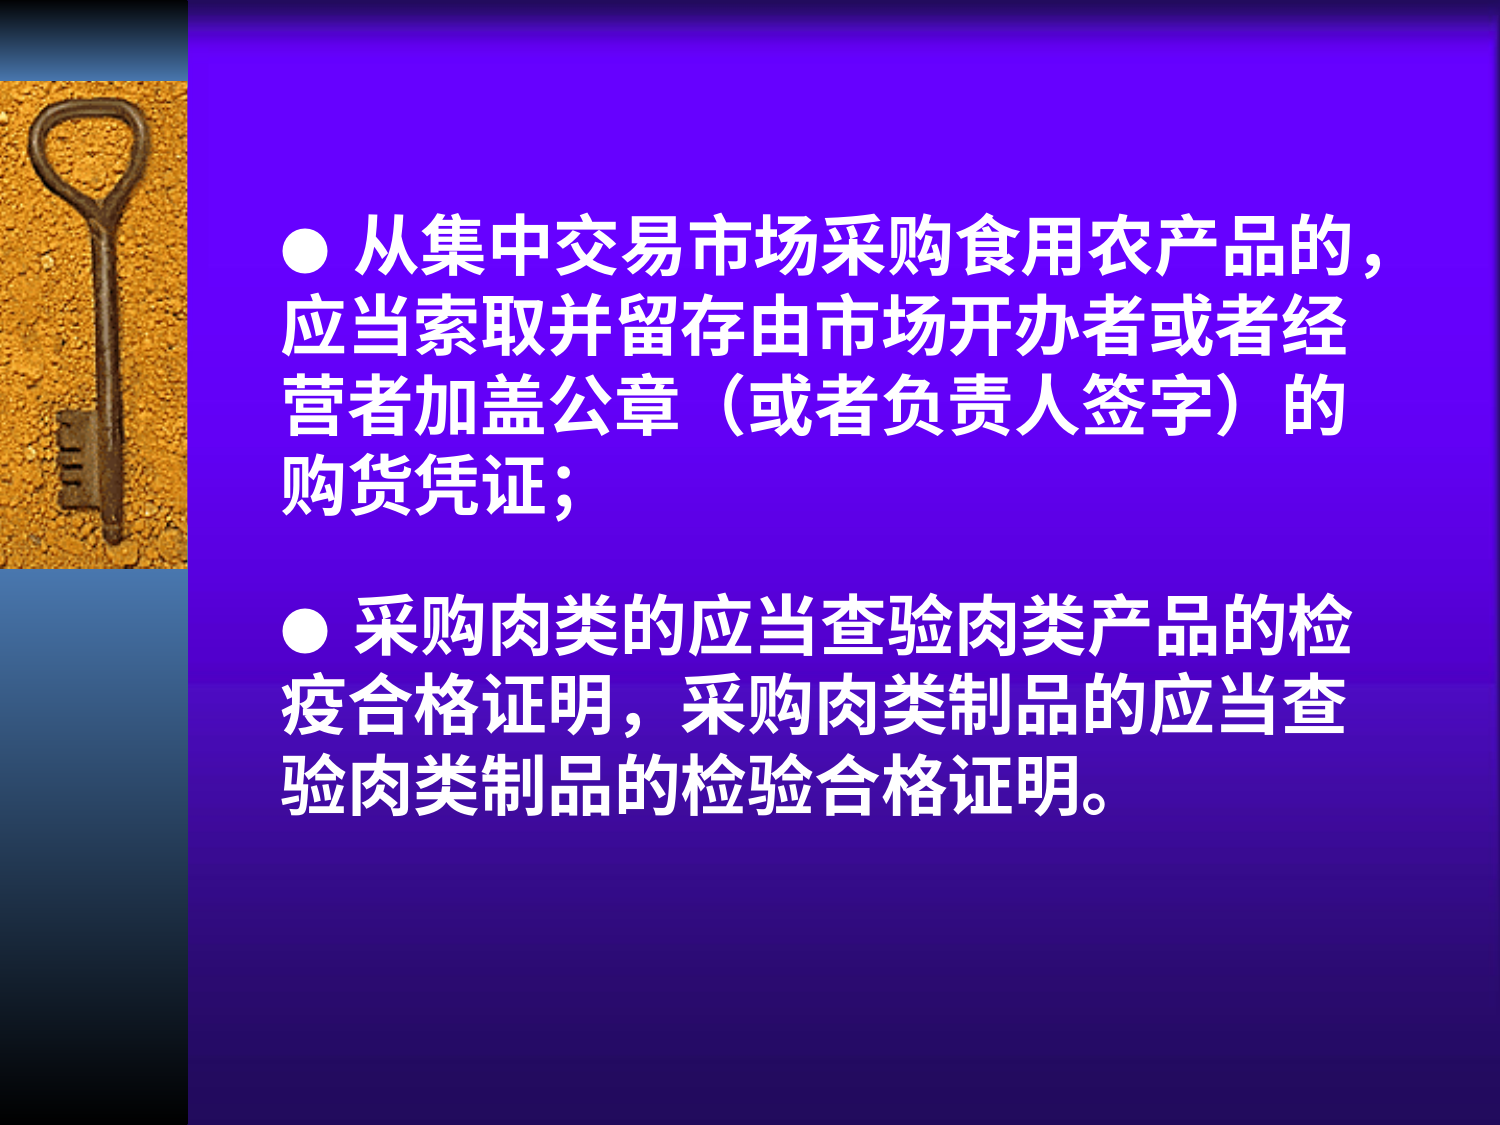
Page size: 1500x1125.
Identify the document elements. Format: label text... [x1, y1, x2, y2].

text_box ● 从集中交易市场采购食用农产品的，应当索取并留存由市场开办者或者经营者加盖公章（或者负责人签字）的购货凭证； ● 采购肉类的应当查验肉类产品的检疫合格证明，采购肉类制品的应当查验肉类制品的检验合格证明。 [265, 196, 1424, 1031]
picture [0, 0, 1500, 1125]
